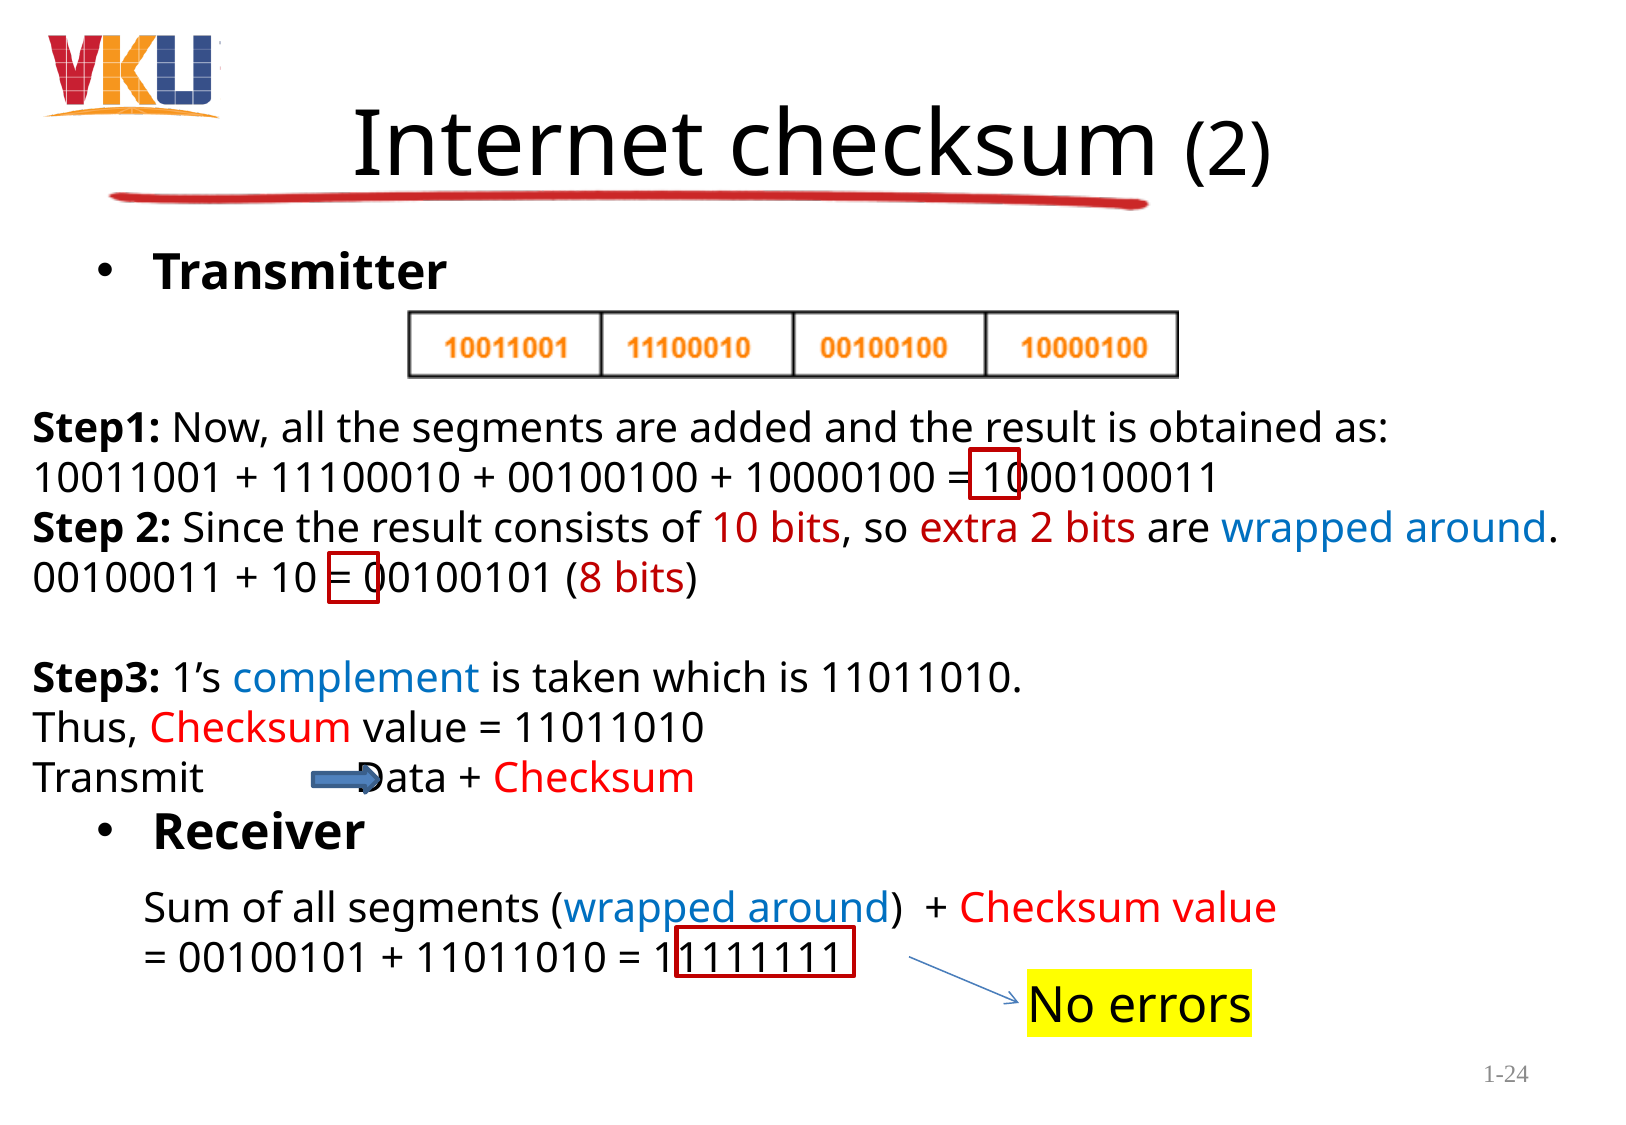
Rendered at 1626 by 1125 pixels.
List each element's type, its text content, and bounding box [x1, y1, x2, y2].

text_box Step1: Now, all the segments are added and the result is obtained as: 10011001 + 11100010 + 00100100 + 10000100 = 1000100011 Step 2: Since the result consists of 10 bits, so extra 2 bits are wrapped around. 00100011 + 10 = 00100101 (8 bits) Step3: 1’s complement is taken which is 11011010. Thus, Checksum value = 11011010 Transmit Data + Checksum [17, 393, 1574, 809]
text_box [908, 956, 1020, 1004]
text_box [327, 551, 380, 604]
picture [104, 186, 1162, 216]
picture [407, 309, 1179, 380]
text_box No errors [1012, 965, 1267, 1040]
slide_number 1-24 [1164, 1042, 1544, 1103]
picture [32, 21, 228, 129]
list Transmitter Receiver [81, 232, 1544, 393]
text_box [310, 764, 381, 795]
text_box [674, 925, 856, 978]
title Internet checksum (2) [81, 45, 1544, 232]
list Transmitter Receiver [81, 809, 1544, 1038]
text_box Sum of all segments (wrapped around) + Checksum value = 00100101 + 11011010 = 11111111 [128, 873, 1303, 1039]
text_box [968, 447, 1021, 500]
